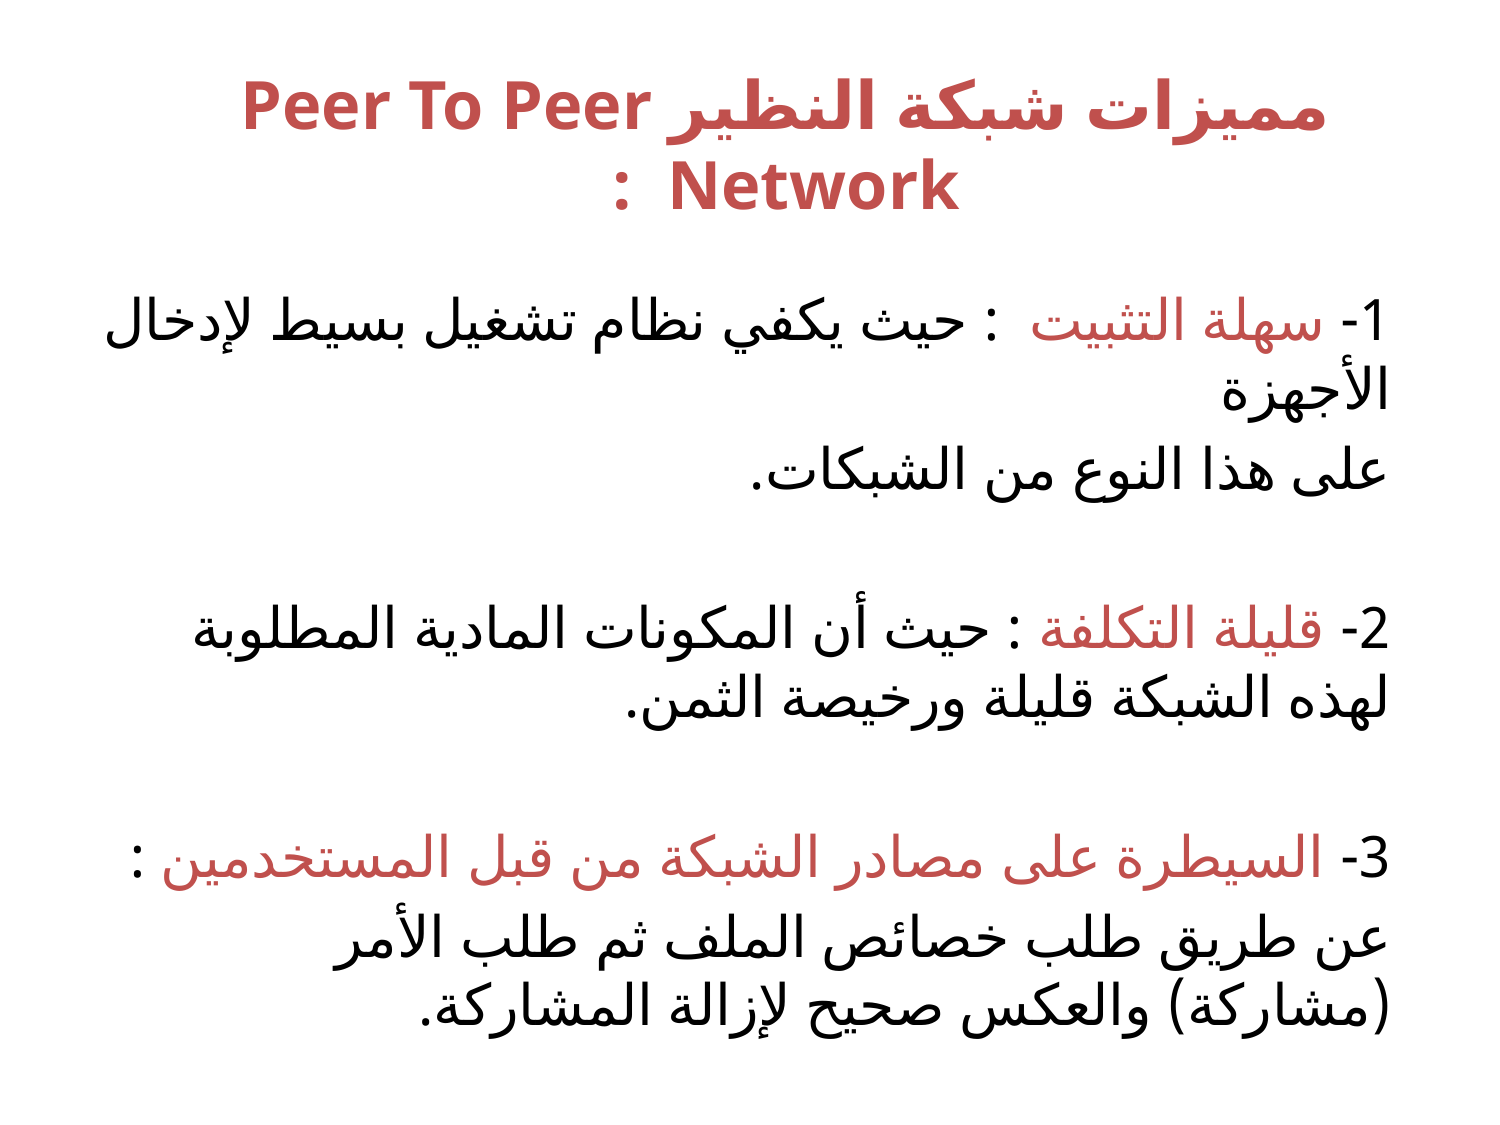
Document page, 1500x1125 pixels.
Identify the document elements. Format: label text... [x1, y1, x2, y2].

text_box مميزات شبكة النظير Peer To Peer Network : [110, 87, 1461, 199]
list 1- سهلة التثبيت : حيث يكفي نظام تشغيل بسيط لإدخال الأجهزة على هذا النوع من الشبكات. 2- قليلة التكلفة : حيث أن المكونات المادية المطلوبة لهذه الشبكة قليلة ورخيصة الثمن. 3- السيطرة على مصادر الشبكة من قبل المستخدمين : عن طريق طلب خصائص الملف ثم طلب الأمر (مشاركة) والعكس صحيح لإزالة المشاركة. [86, 194, 1408, 1061]
